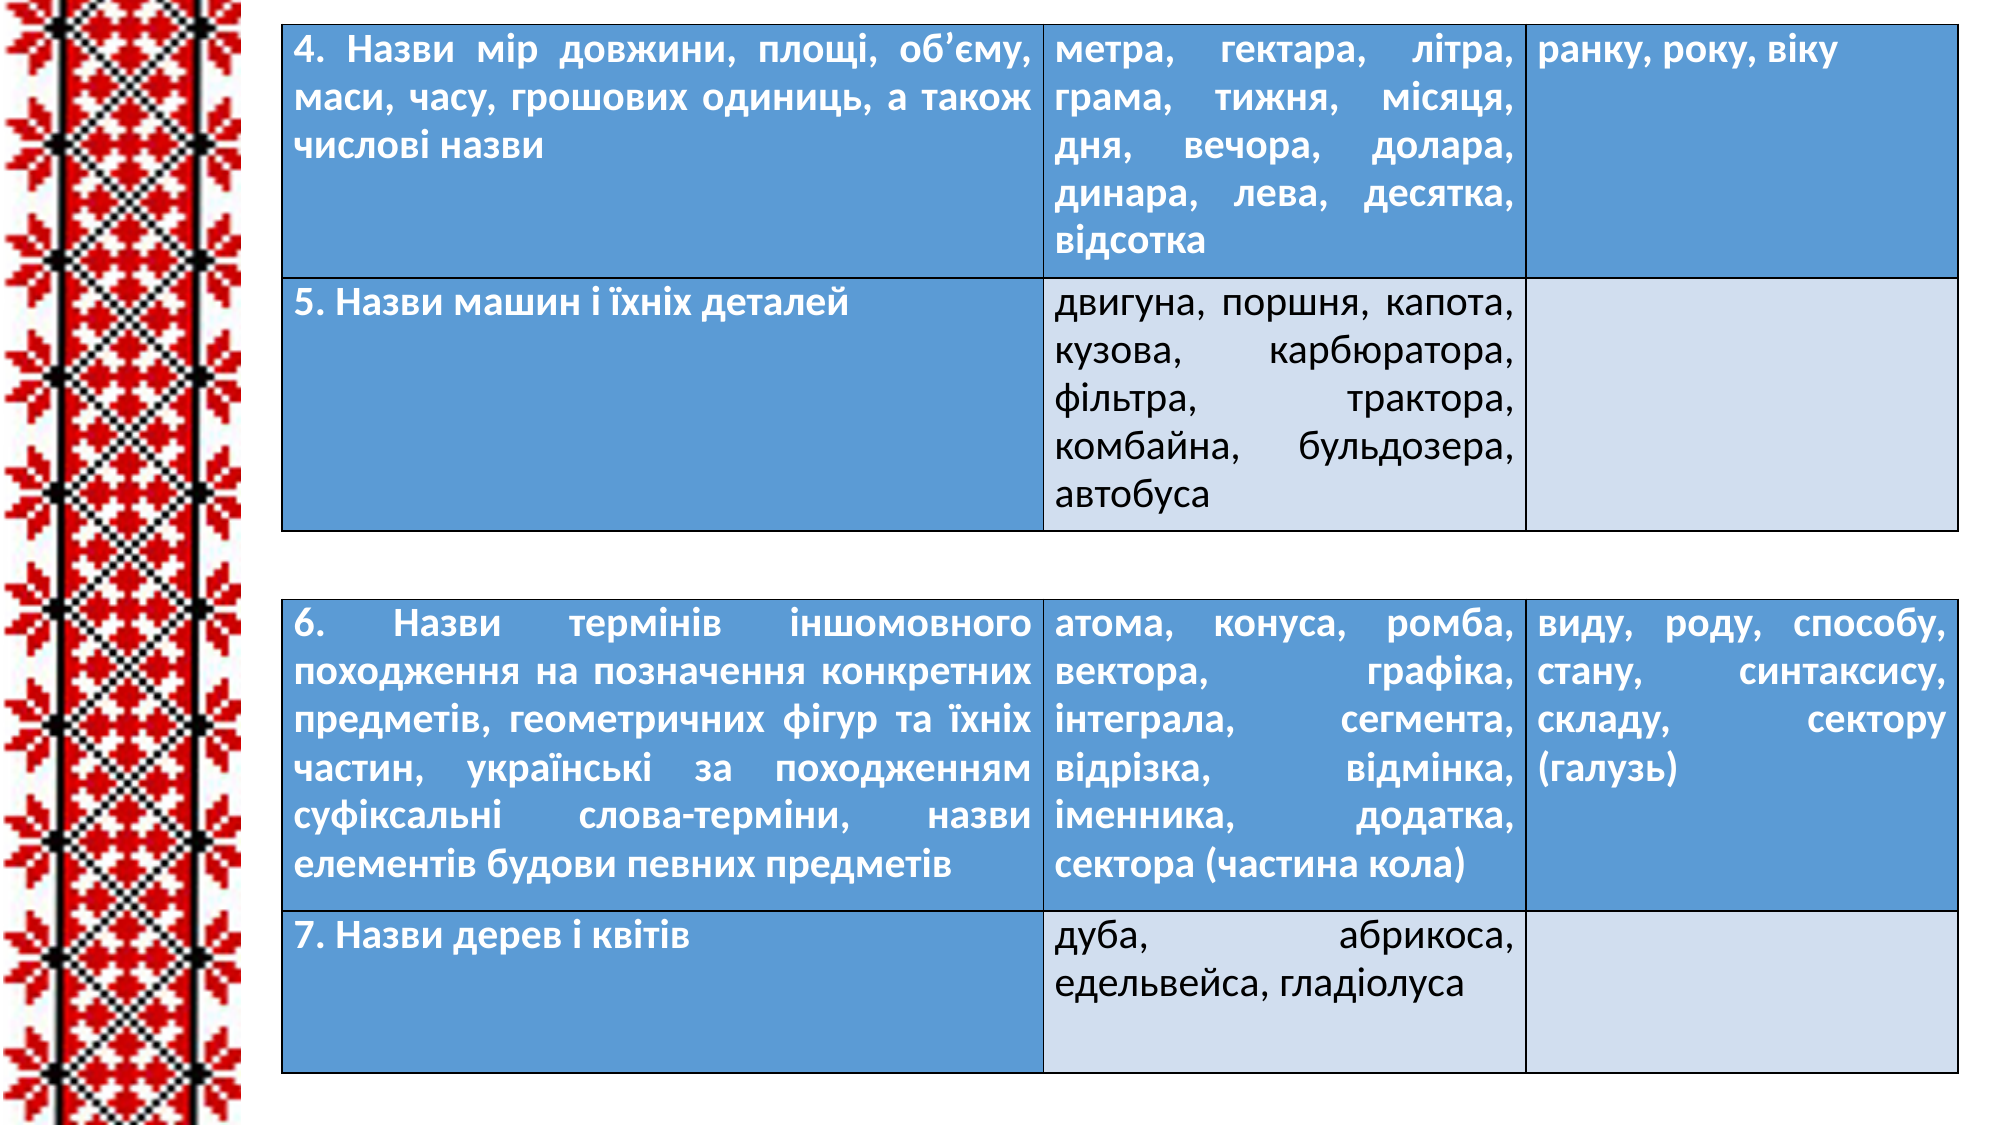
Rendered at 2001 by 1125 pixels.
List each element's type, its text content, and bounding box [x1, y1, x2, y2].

table_cell 7. Назви дерев і квітів [283, 912, 1043, 1072]
table_header 4. Назви мір довжини, площі, об’єму, маси, часу, грошових одиниць, а також числові назви [283, 25, 1043, 277]
table_cell [1527, 912, 1957, 1072]
table_cell двигуна, поршня, капота, кузова, карбюратора, фільтра, трактора, комбайна, бульдозера, автобуса [1044, 279, 1525, 530]
table_cell [1527, 279, 1957, 530]
table_header виду, роду, способу, стану, синтаксису, складу, сектору (галузь) [1527, 600, 1957, 910]
table_header ранку, року, віку [1527, 25, 1957, 277]
table_cell 5. Назви машин і їхніх деталей [283, 279, 1043, 530]
picture [3, 0, 241, 1125]
table_cell дуба, абрикоса, едельвейса, гладіолуса [1044, 912, 1525, 1072]
table_header 6. Назви термінів іншомовного походження на позначення конкретних предметів, геометричних фігур та їхніх частин, українські за походженням суфіксальні слова-терміни, назви елементів будови певних предметів [283, 600, 1043, 910]
table_header атома, конуса, ромба, вектора, графіка, інтеграла, сегмента, відрізка, відмінка, іменника, додатка, сектора (частина кола) [1044, 600, 1525, 910]
table_header метра, гектара, літра, грама, тижня, місяця, дня, вечора, долара, динара, лева, десятка, відсотка [1044, 25, 1525, 277]
